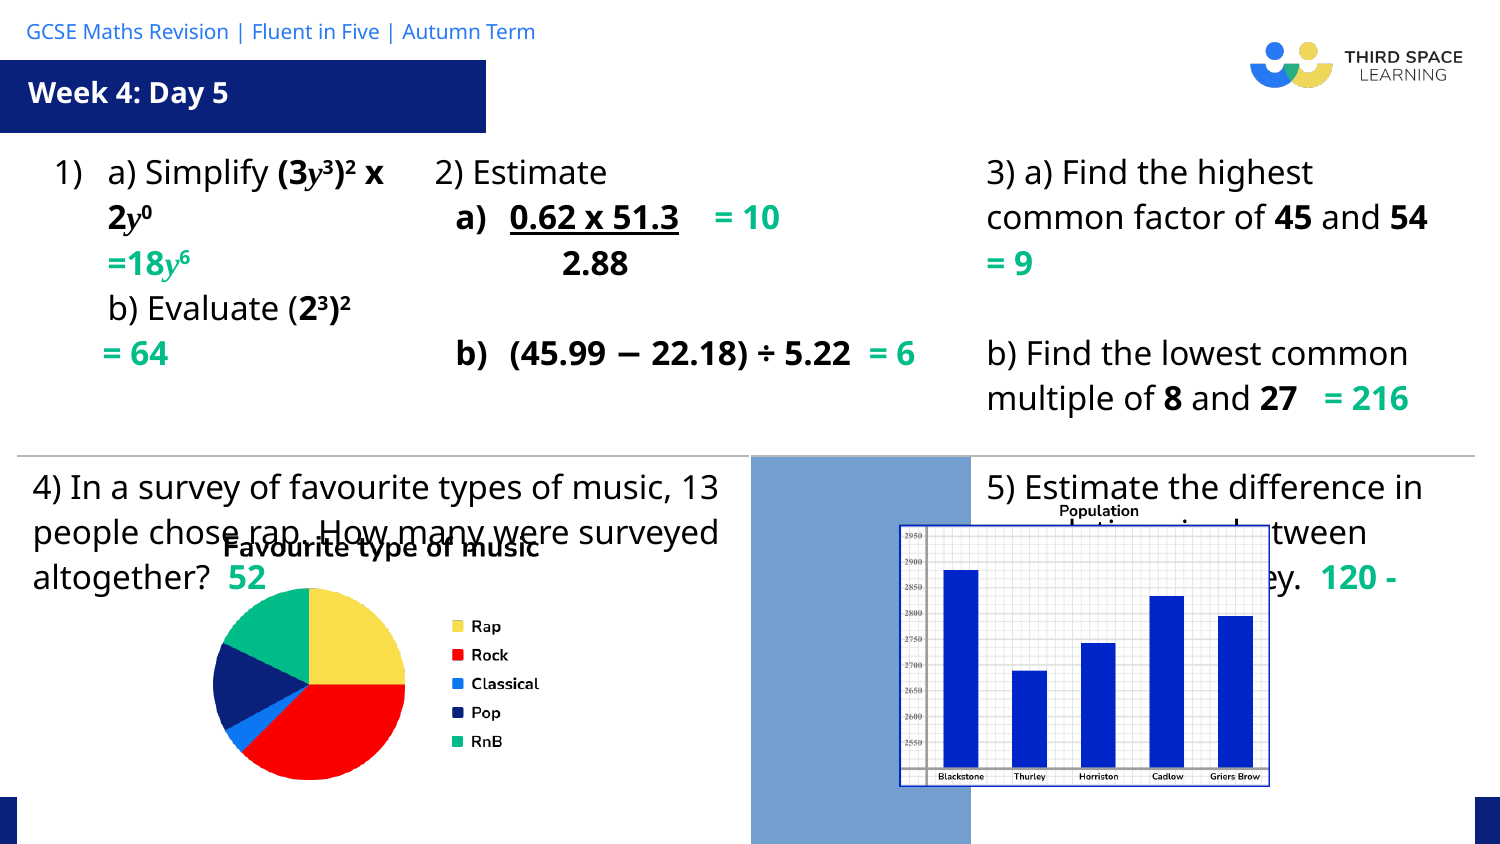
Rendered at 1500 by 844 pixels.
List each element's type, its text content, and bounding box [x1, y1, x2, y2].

picture [1250, 33, 1465, 99]
table_header a) Simplify (3y3)2 x 2y0 =18y6 b) Evaluate (23)2 = 64 [19, 142, 419, 455]
table_header 3) a) Find the highest common factor of 45 and 54 = 9 b) Find the lowest common multiple of 8 and 27 = 216 [972, 142, 1474, 455]
picture [899, 501, 1270, 787]
table_cell 5) Estimate the difference in population size between Cadlow and Thurley. 120 - 160 [972, 457, 1474, 844]
table_cell 4) In a survey of favourite types of music, 13 people chose rap. How many were surveyed altogether? 52 [19, 457, 749, 844]
table_header 2) Estimate 0.62 x 51.3 = 10 2.88 (45.99 − 22.18) ÷ 5.22 = 6 [420, 142, 971, 455]
text_box Week 4: Day 5 [13, 59, 383, 125]
picture [213, 529, 540, 781]
